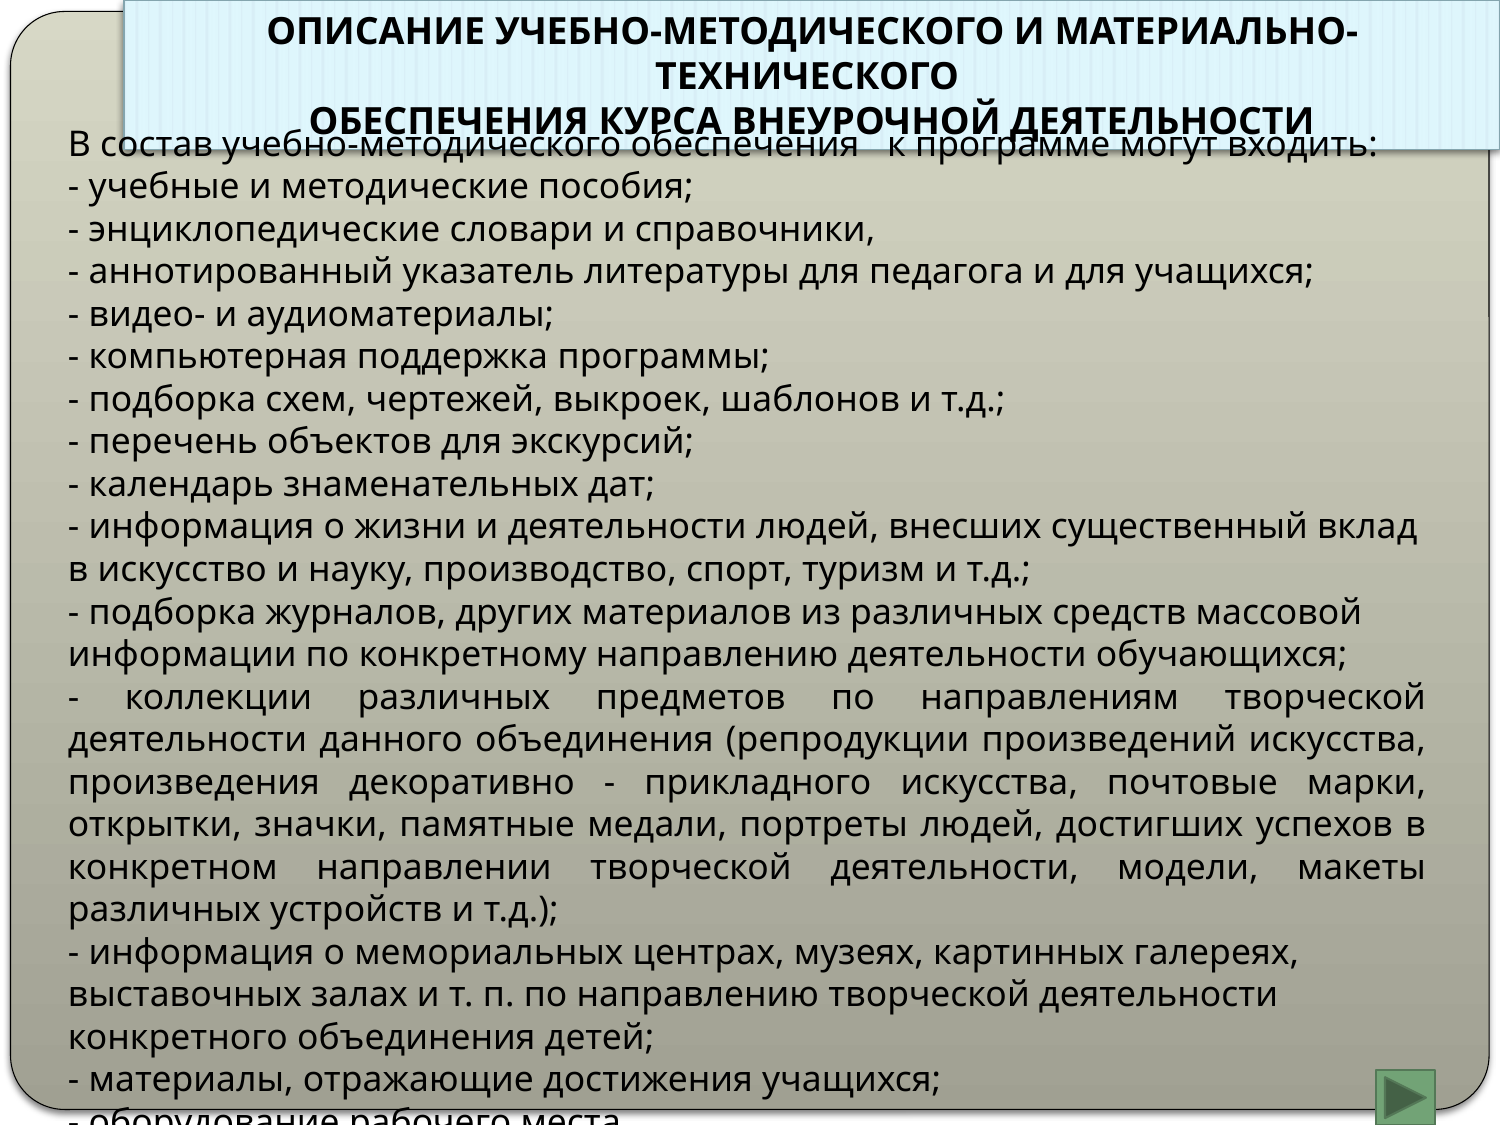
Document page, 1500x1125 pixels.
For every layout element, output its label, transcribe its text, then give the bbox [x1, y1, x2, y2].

text_box [1375, 1069, 1436, 1125]
text_box В состав учебно-методического обеспечения к программе могут входить: - учебные и методические пособия; - энциклопедические словари и справочники, - аннотированный указатель литературы для педагога и для учащихся; - видео- и аудиоматериалы; - компьютерная поддержка программы; - подборка схем, чертежей, выкроек, шаблонов и т.д.; - перечень объектов для экскурсий; - календарь знаменательных дат; - информация о жизни и деятельности людей, внесших существенный вклад в искусство и науку, производство, спорт, туризм и т.д.; - подборка журналов, других материалов из различных средств массовой информации по конкретному направлению деятельности обучающихся; - коллекции различных предметов по направлениям творческой деятельности данного объединения (репродукции произведений искусства, произведения декоративно - прикладного искусства, почтовые марки, открытки, значки, памятные медали, портреты людей, достигших успехов в конкретном направлении творческой деятельности, модели, макеты различных устройств и т.д.); - информация о мемориальных центрах, музеях, картинных галереях, выставочных залах и т. п. по направлению творческой деятельности конкретного объединения детей; - материалы, отражающие достижения учащихся; - оборудование рабочего места. [53, 113, 1442, 1125]
text_box ОПИСАНИЕ УЧЕБНО-МЕТОДИЧЕСКОГО И МАТЕРИАЛЬНО-ТЕХНИЧЕСКОГО ОБЕСПЕЧЕНИЯ КУРСА ВНЕУРОЧНОЙ ДЕЯТЕЛЬНОСТИ [123, 0, 1500, 150]
